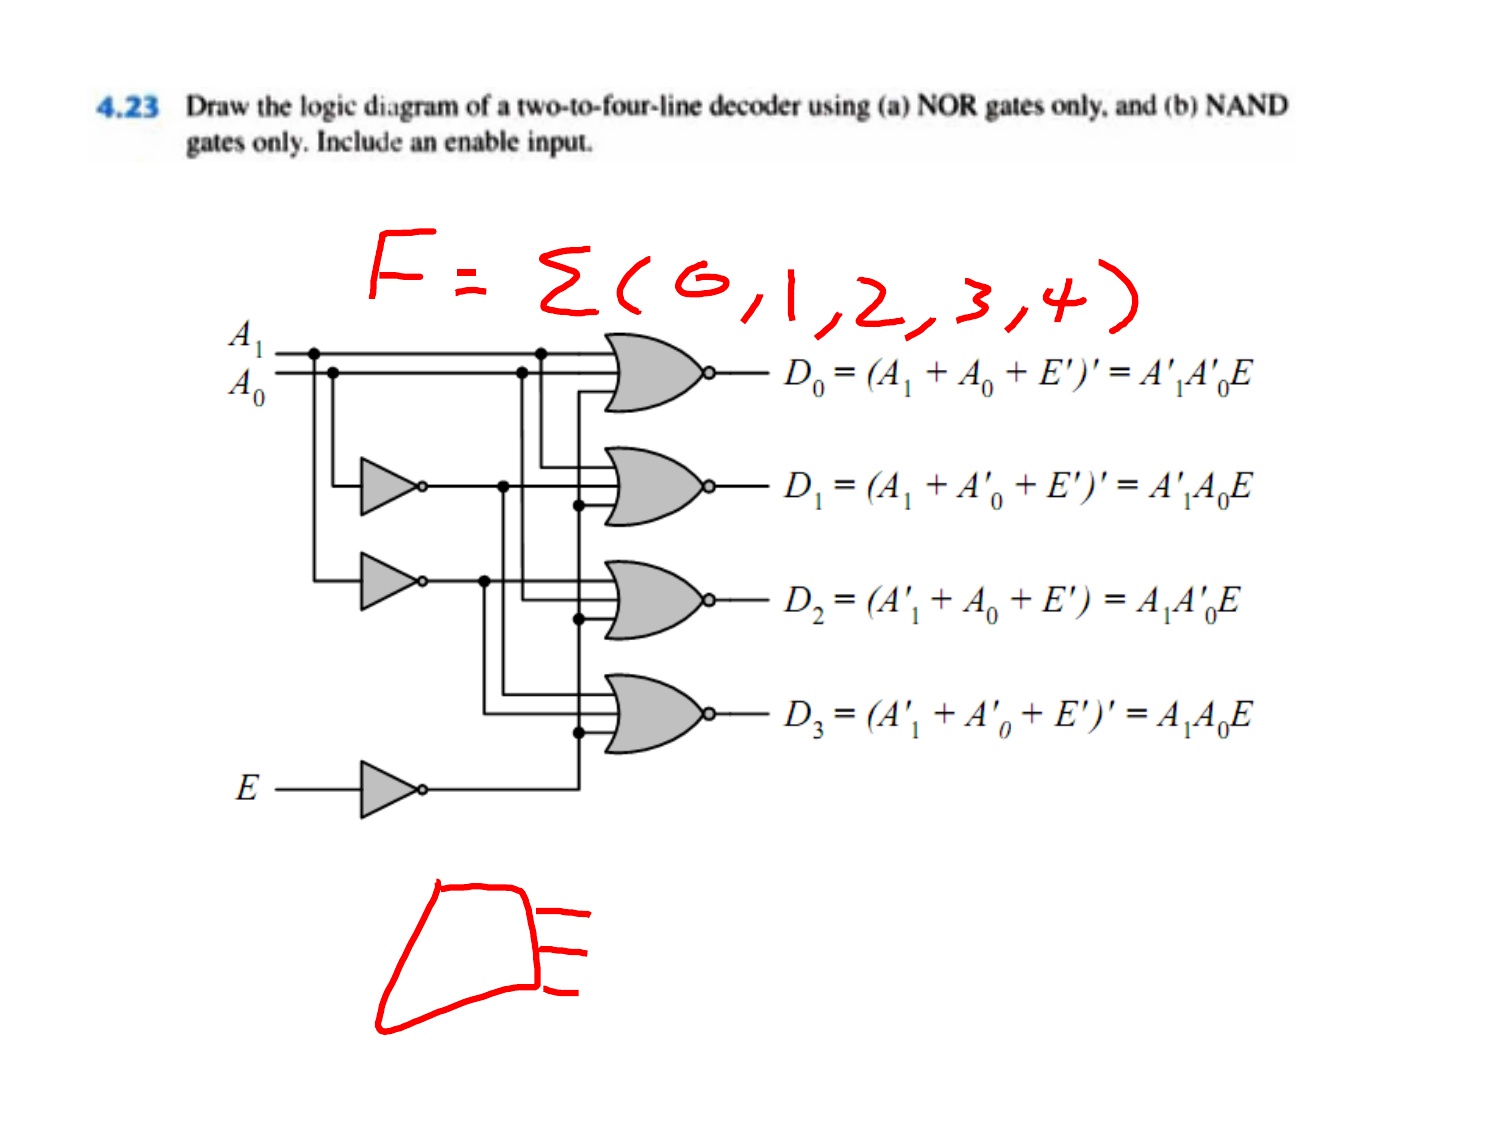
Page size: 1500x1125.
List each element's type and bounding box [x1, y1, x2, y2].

picture [191, 286, 371, 839]
picture [87, 87, 1297, 162]
picture [1136, 286, 1308, 839]
text_box [371, 231, 1136, 1033]
